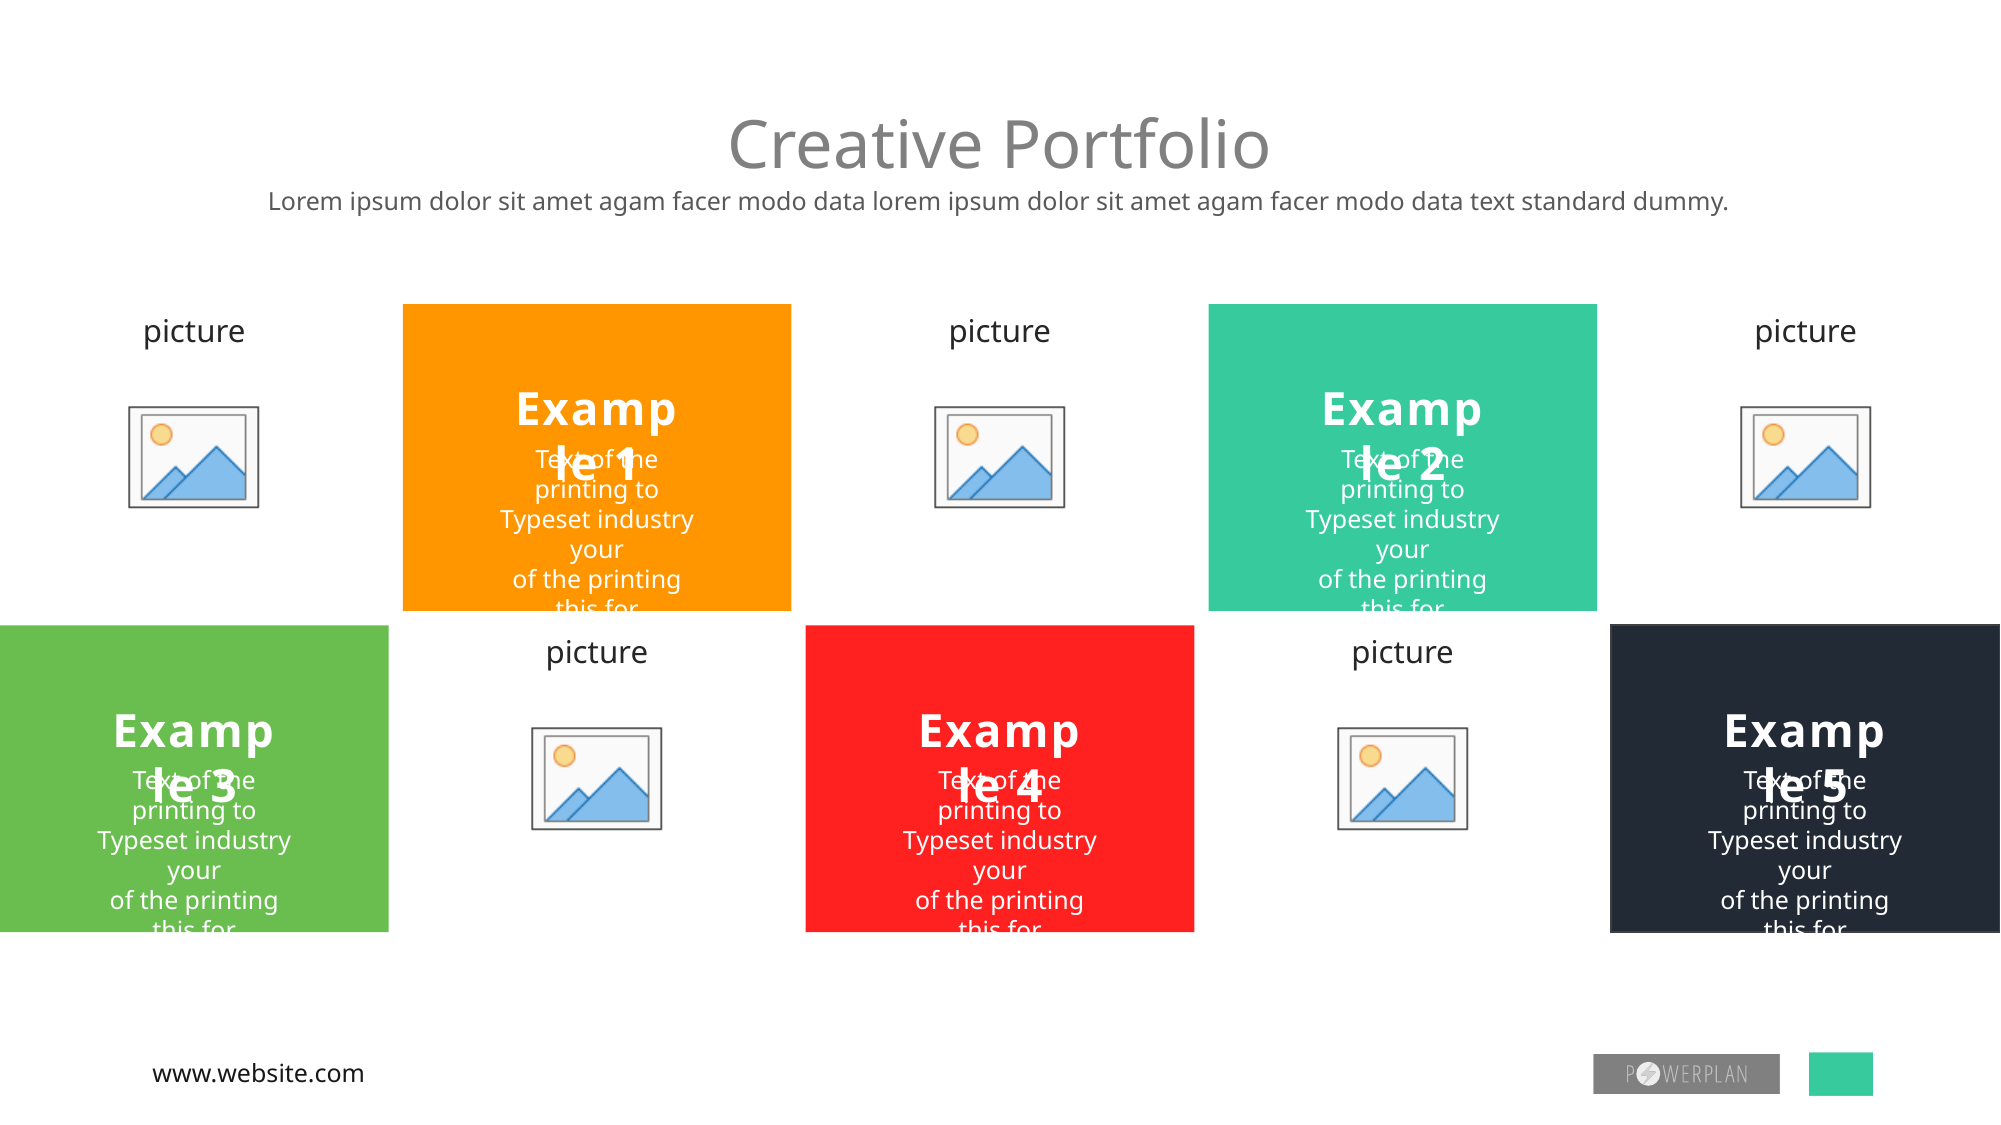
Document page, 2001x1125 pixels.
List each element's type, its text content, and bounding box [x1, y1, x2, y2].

slide_number www.website.com [137, 1042, 391, 1103]
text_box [75, 693, 313, 864]
picture [0, 304, 389, 612]
title Creative Portfolio [137, 96, 1863, 181]
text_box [1593, 1053, 1780, 1094]
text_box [1284, 372, 1522, 543]
picture [805, 304, 1195, 612]
text_box [1610, 624, 2000, 933]
list Lorem ipsum dolor sit amet agam facer modo data lorem ipsum dolor sit amet agam facer modo data text standard dummy. [137, 181, 1863, 224]
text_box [1686, 693, 1924, 864]
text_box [478, 372, 716, 543]
text_box [0, 624, 390, 933]
text_box [805, 624, 1195, 933]
picture [1611, 304, 2000, 612]
text_box [402, 303, 792, 612]
slide_number 10 [1809, 1052, 1873, 1096]
picture [1208, 625, 1598, 933]
picture [402, 625, 792, 933]
text_box [1207, 303, 1598, 612]
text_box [881, 693, 1119, 864]
